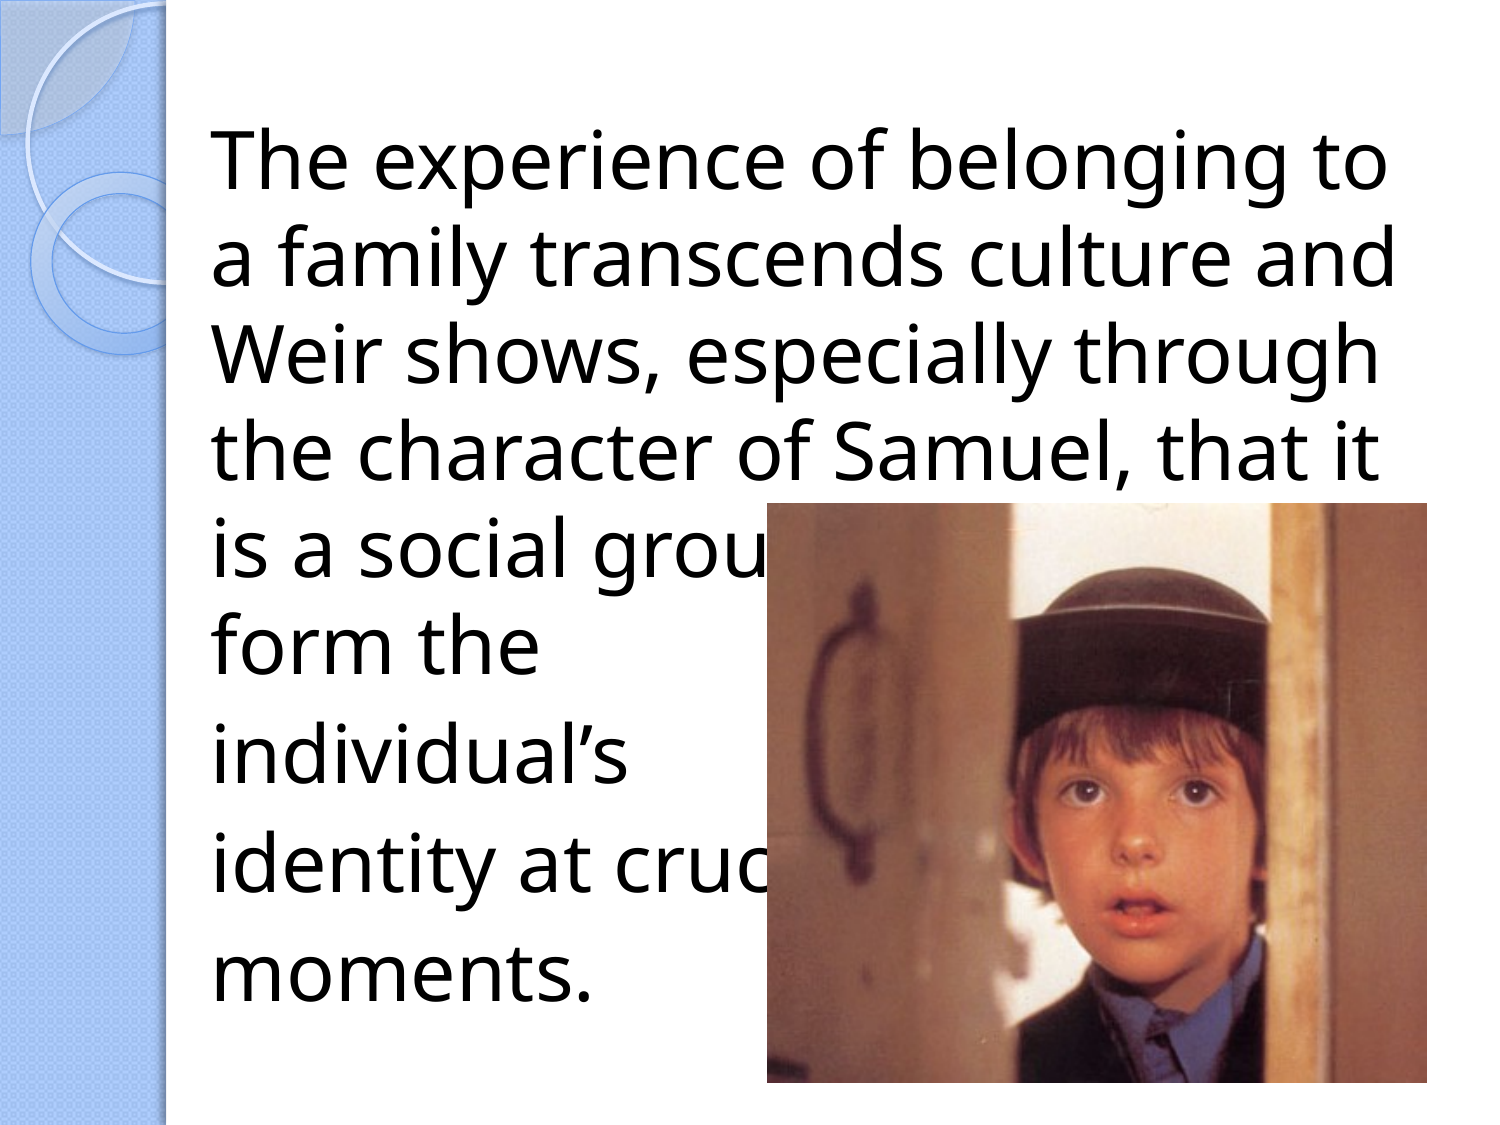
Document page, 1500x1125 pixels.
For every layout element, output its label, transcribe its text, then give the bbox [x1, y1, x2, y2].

list The experience of belonging to a family transcends culture and Weir shows, especially through the character of Samuel, that it is a social group which helps to form the individual’s identity at crucial moments. [183, 101, 1466, 1025]
picture [767, 503, 1427, 1083]
